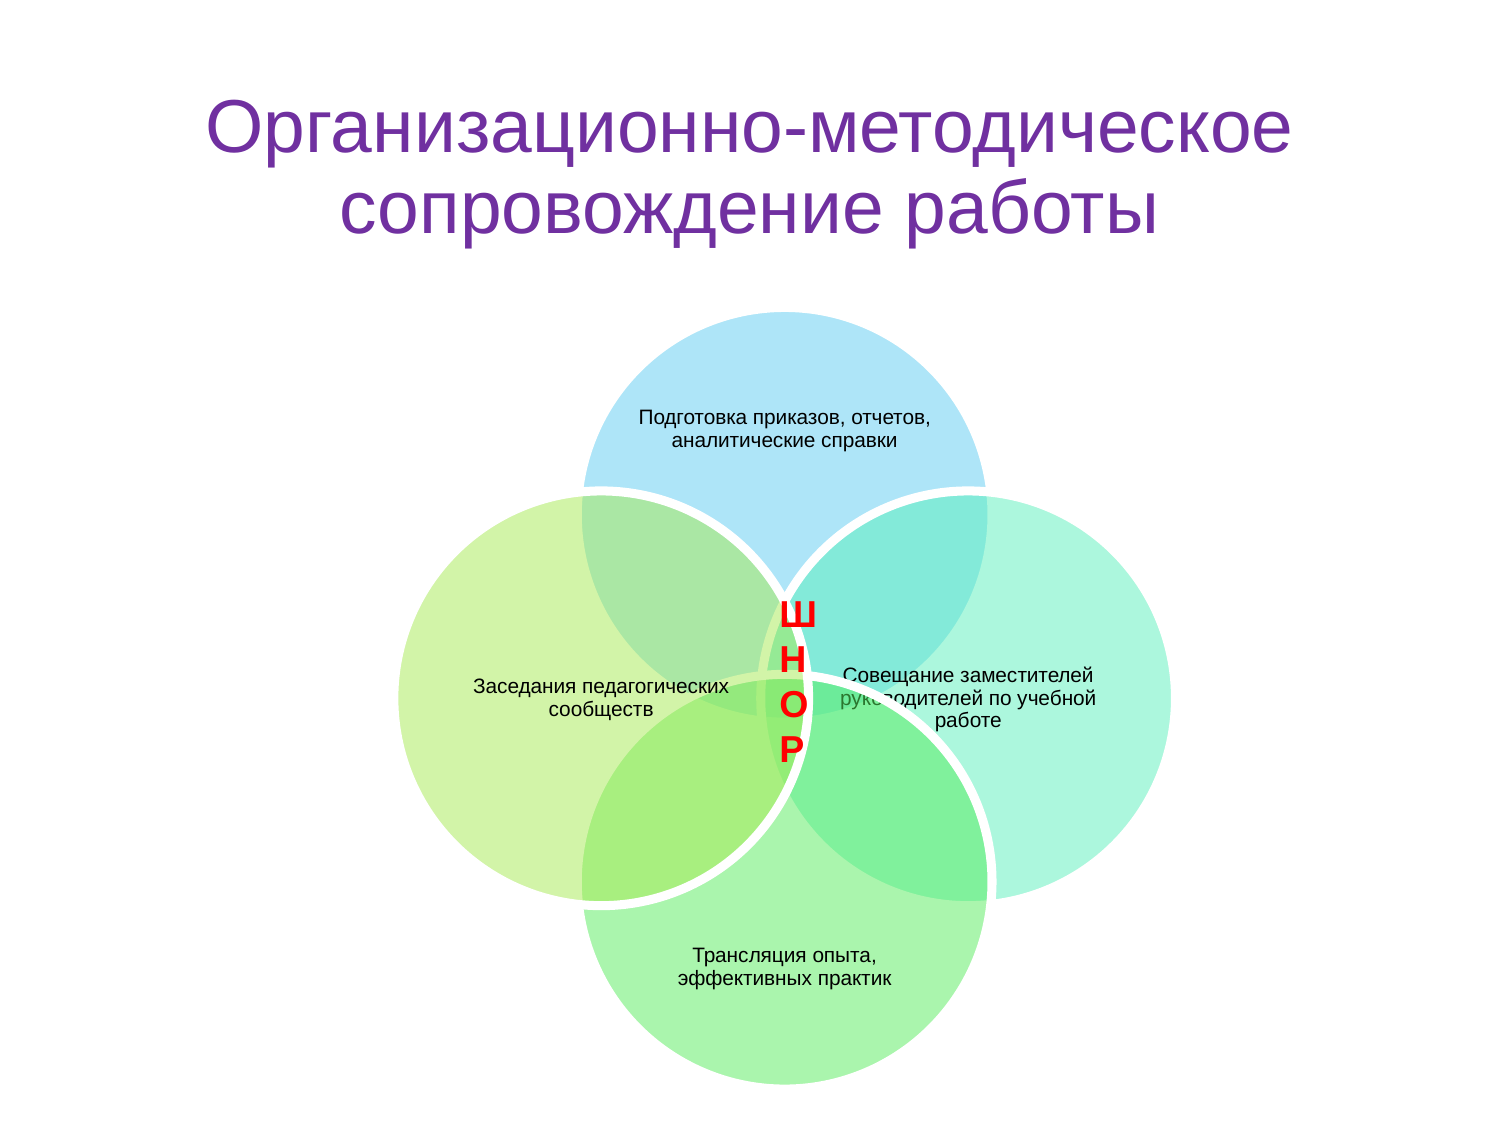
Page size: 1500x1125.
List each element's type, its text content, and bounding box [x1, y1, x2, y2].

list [102, 298, 1467, 1098]
title Организационно-методическое сопровождение работы [103, 59, 1397, 278]
